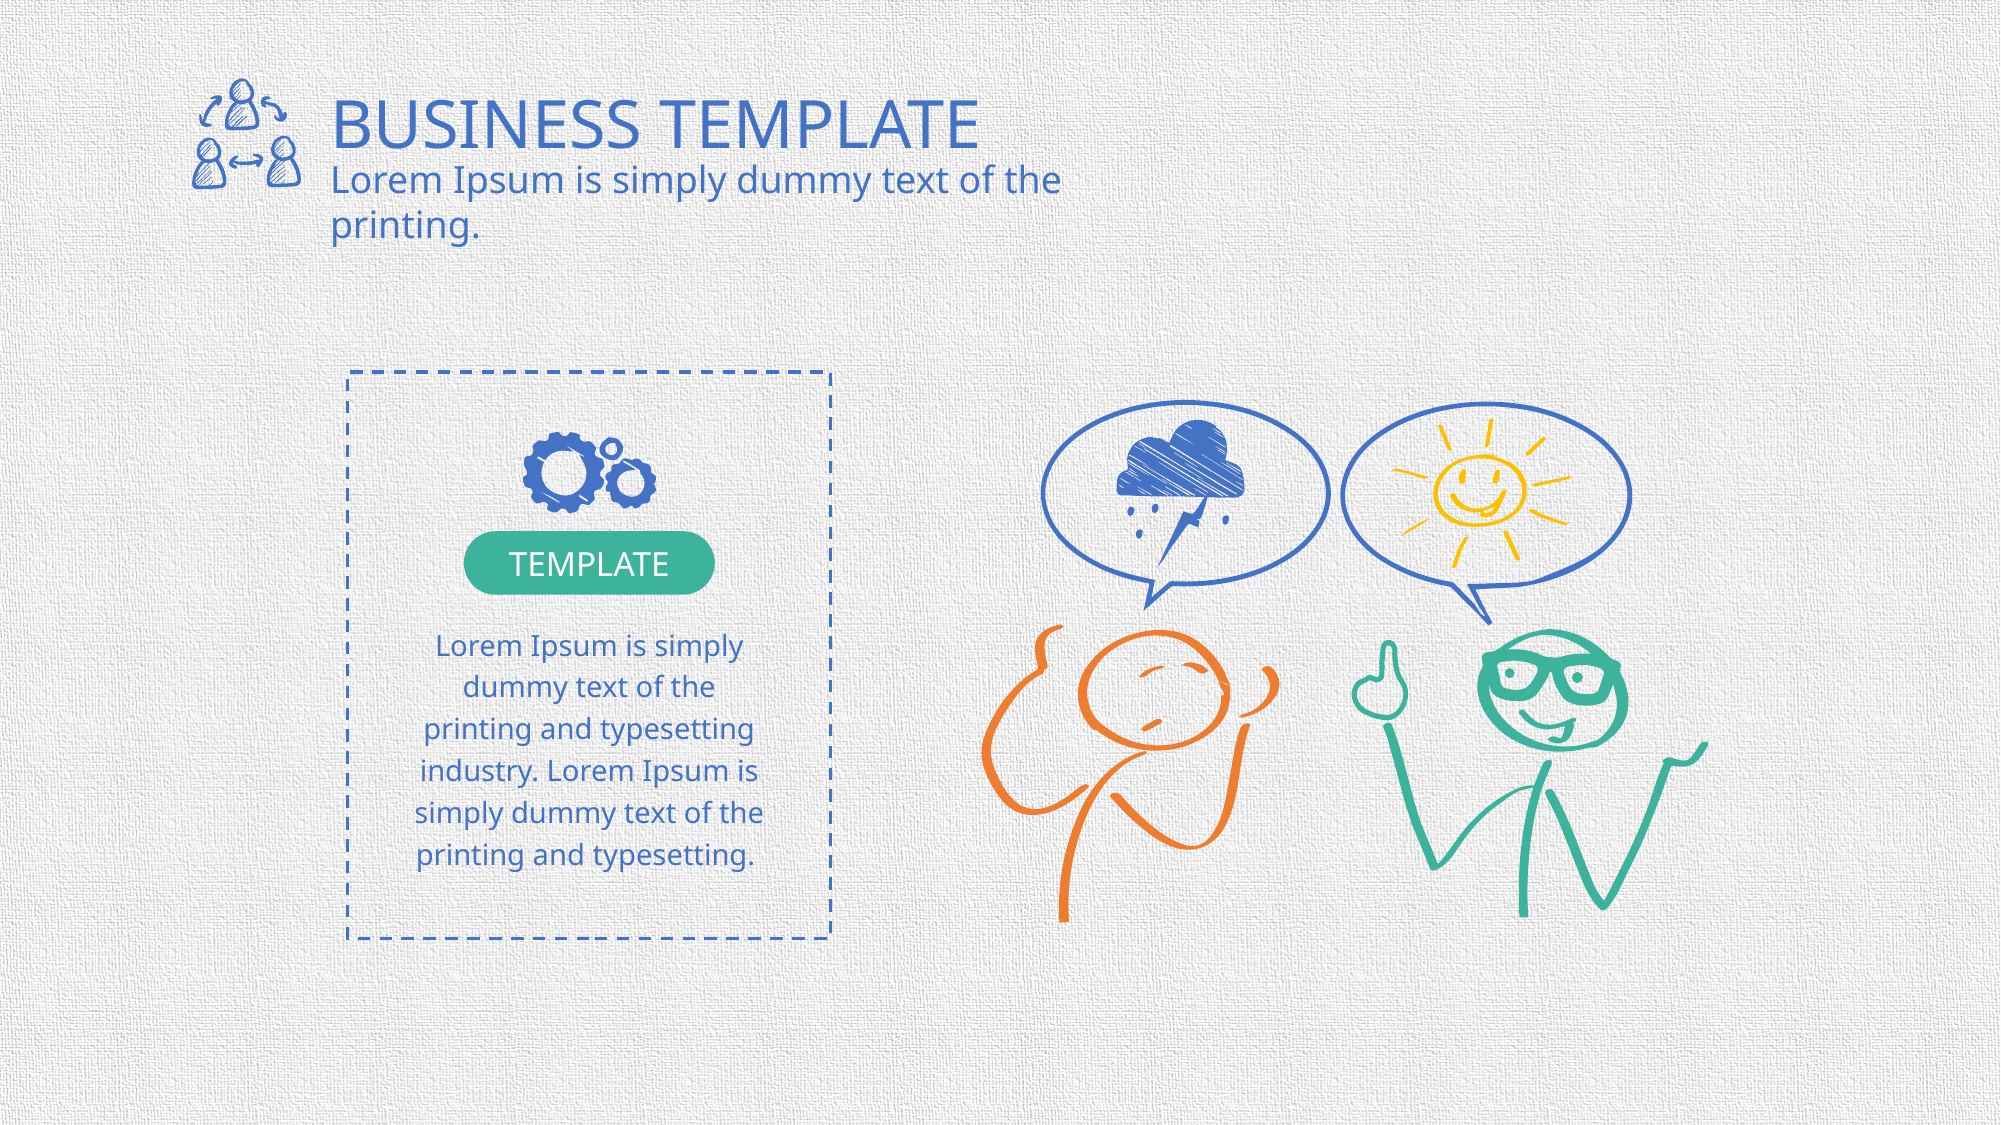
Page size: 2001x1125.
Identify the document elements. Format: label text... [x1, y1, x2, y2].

text_box [347, 371, 832, 940]
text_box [980, 624, 1282, 923]
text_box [1116, 419, 1245, 568]
text_box [1395, 419, 1633, 626]
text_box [315, 74, 1198, 210]
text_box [1391, 418, 1572, 569]
picture [0, 0, 2001, 1125]
text_box [1403, 401, 1570, 418]
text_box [1351, 628, 1709, 918]
text_box Lorem Ipsum is simply dummy text of the printing and typesetting industry. Lorem Ipsum is simply dummy text of the printing and typesetting. [392, 612, 787, 879]
text_box [1040, 399, 1331, 611]
text_box TEMPLATE [462, 530, 716, 596]
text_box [191, 77, 302, 190]
text_box [1340, 424, 1391, 567]
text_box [522, 431, 656, 514]
